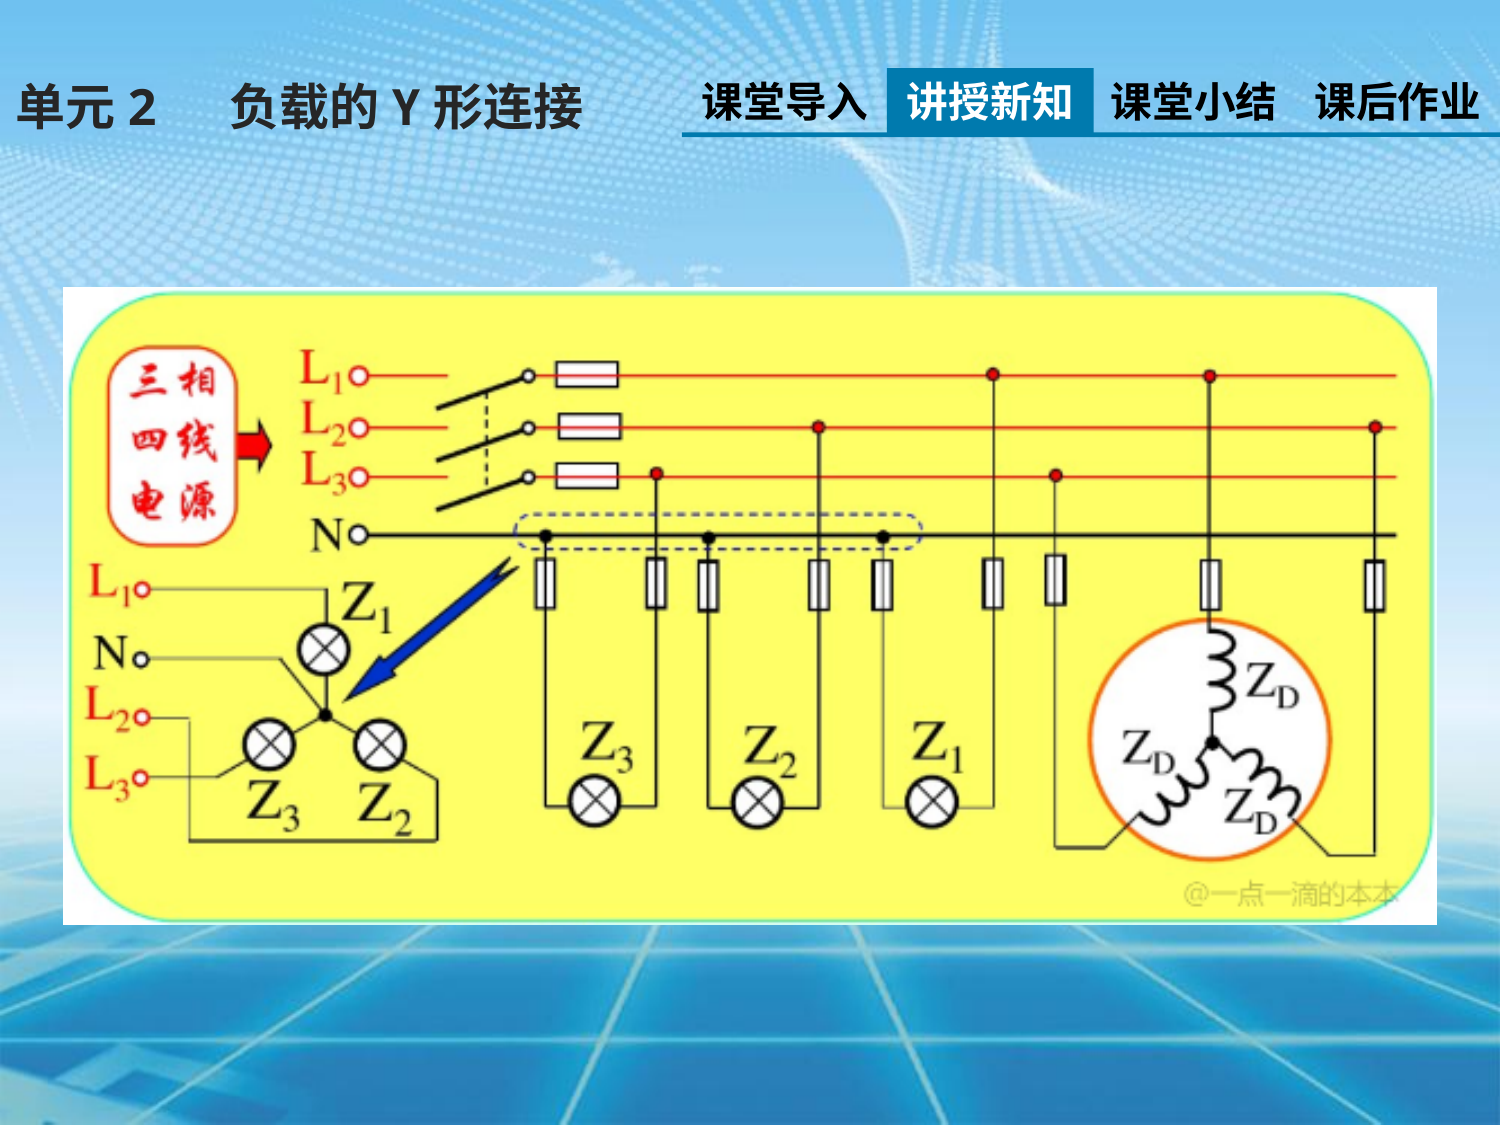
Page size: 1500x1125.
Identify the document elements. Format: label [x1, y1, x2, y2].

picture [0, 0, 1500, 1125]
text_box [1, 67, 1500, 144]
